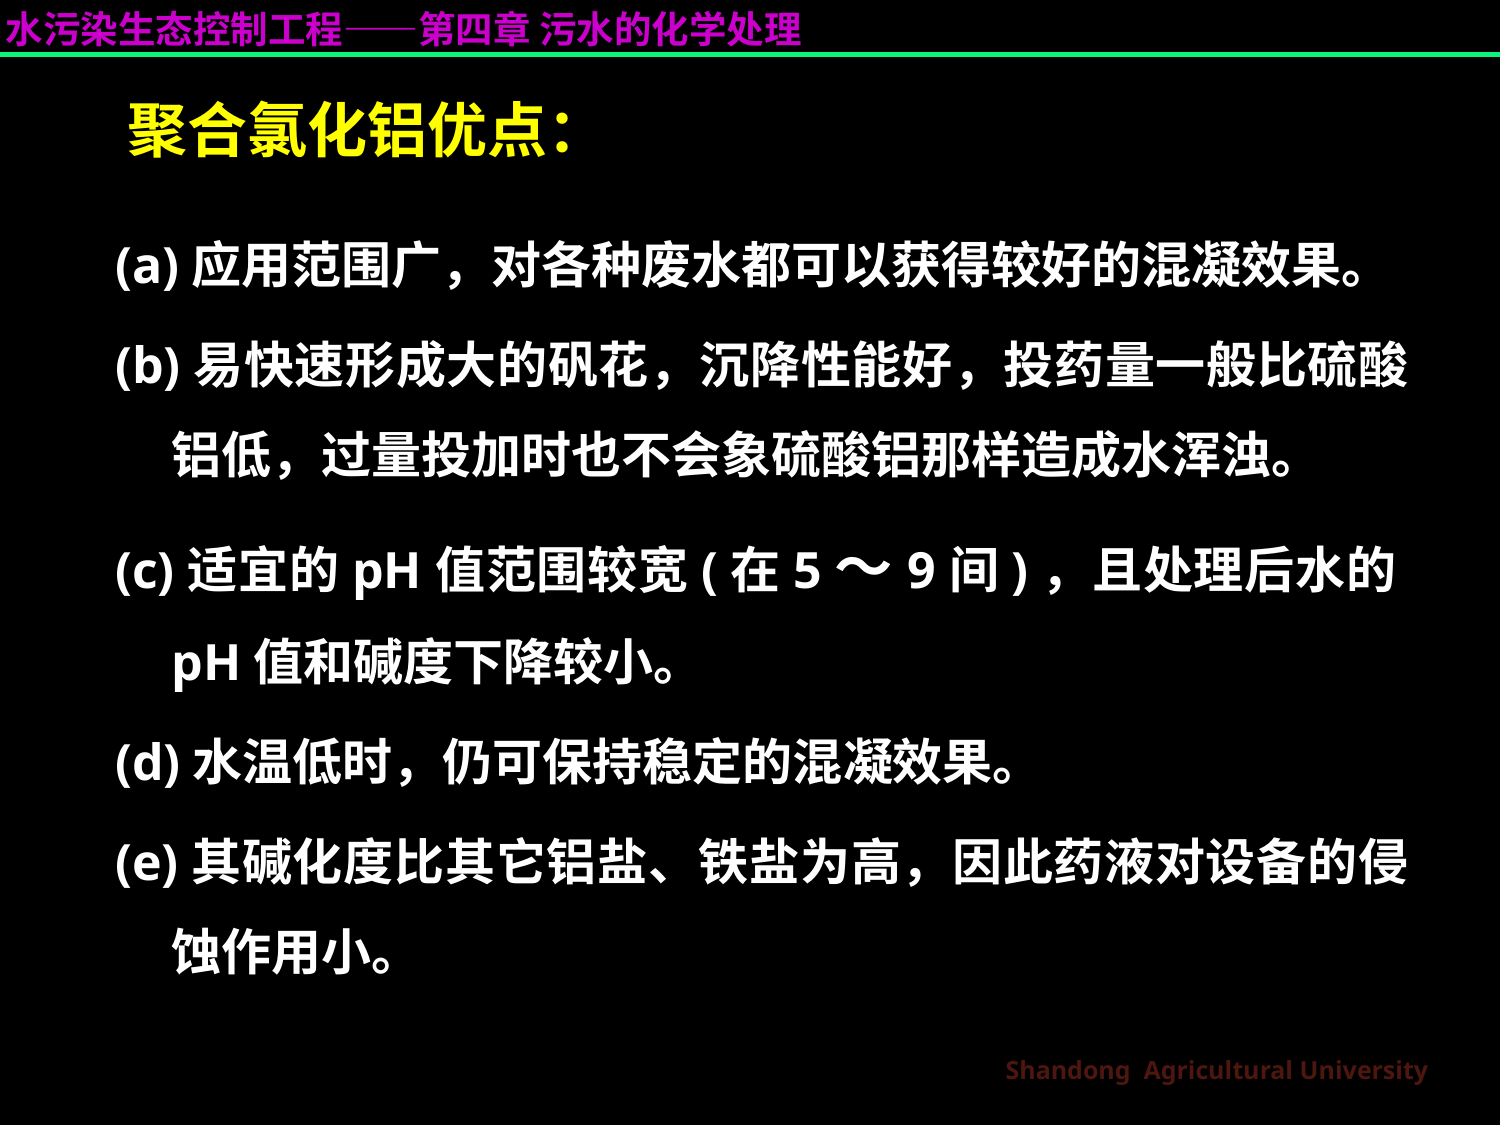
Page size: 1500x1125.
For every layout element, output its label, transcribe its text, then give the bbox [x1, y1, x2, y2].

list (a)应用范围广，对各种废水都可以获得较好的混凝效果。 (b)易快速形成大的矾花，沉降性能好，投药量一般比硫酸铝低，过量投加时也不会象硫酸铝那样造成水浑浊。 (c)适宜的pH值范围较宽(在5～9间)，且处理后水的pH值和碱度下降较小。 (d)水温低时，仍可保持稳定的混凝效果。 (e)其碱化度比其它铝盐、铁盐为高，因此药液对设备的侵蚀作用小。 [100, 196, 1424, 1024]
title 聚合氯化铝优点： [112, 85, 1388, 173]
